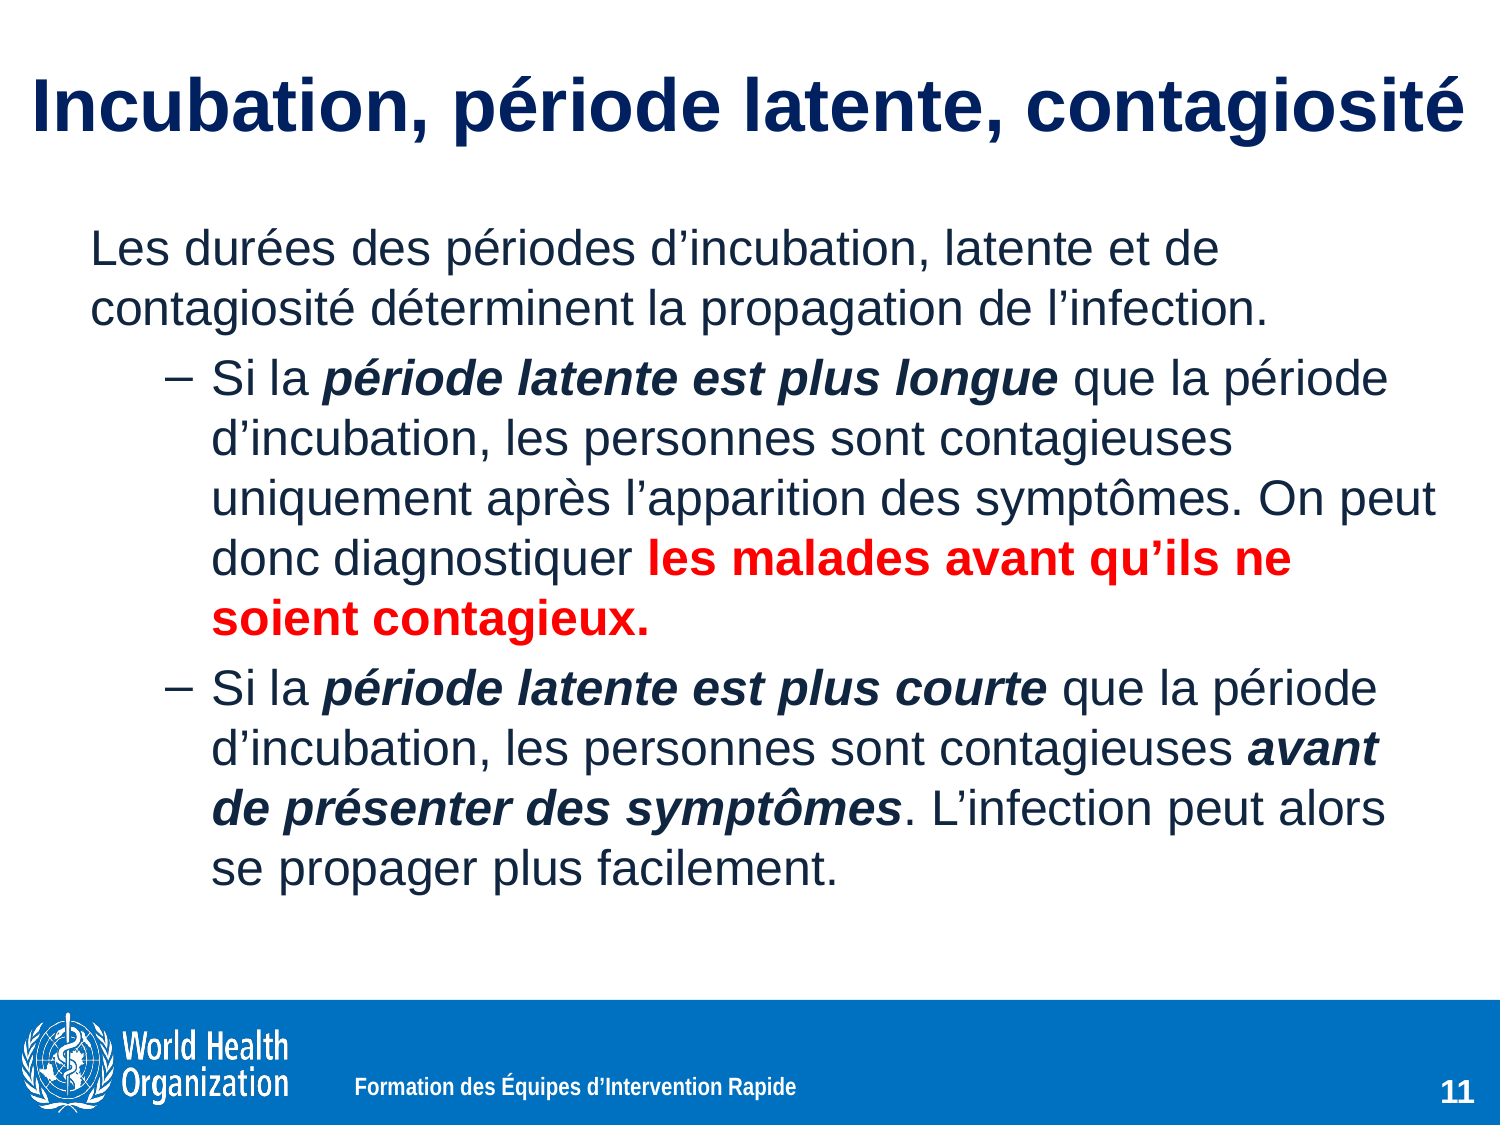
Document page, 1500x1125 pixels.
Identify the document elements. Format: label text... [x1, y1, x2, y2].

list Les durées des périodes d’incubation, latente et de contagiosité déterminent la propagation de l’infection. Si la période latente est plus longue que la période d’incubation, les personnes sont contagieuses uniquement après l’apparition des symptômes. On peut donc diagnostiquer les malades avant qu’ils ne soient contagieux. Si la période latente est plus courte que la période d’incubation, les personnes sont contagieuses avant de présenter des symptômes. L’infection peut alors se propager plus facilement. [75, 208, 1455, 951]
picture [21, 1012, 288, 1113]
title Incubation, période latente, contagiosité [0, 7, 1500, 195]
